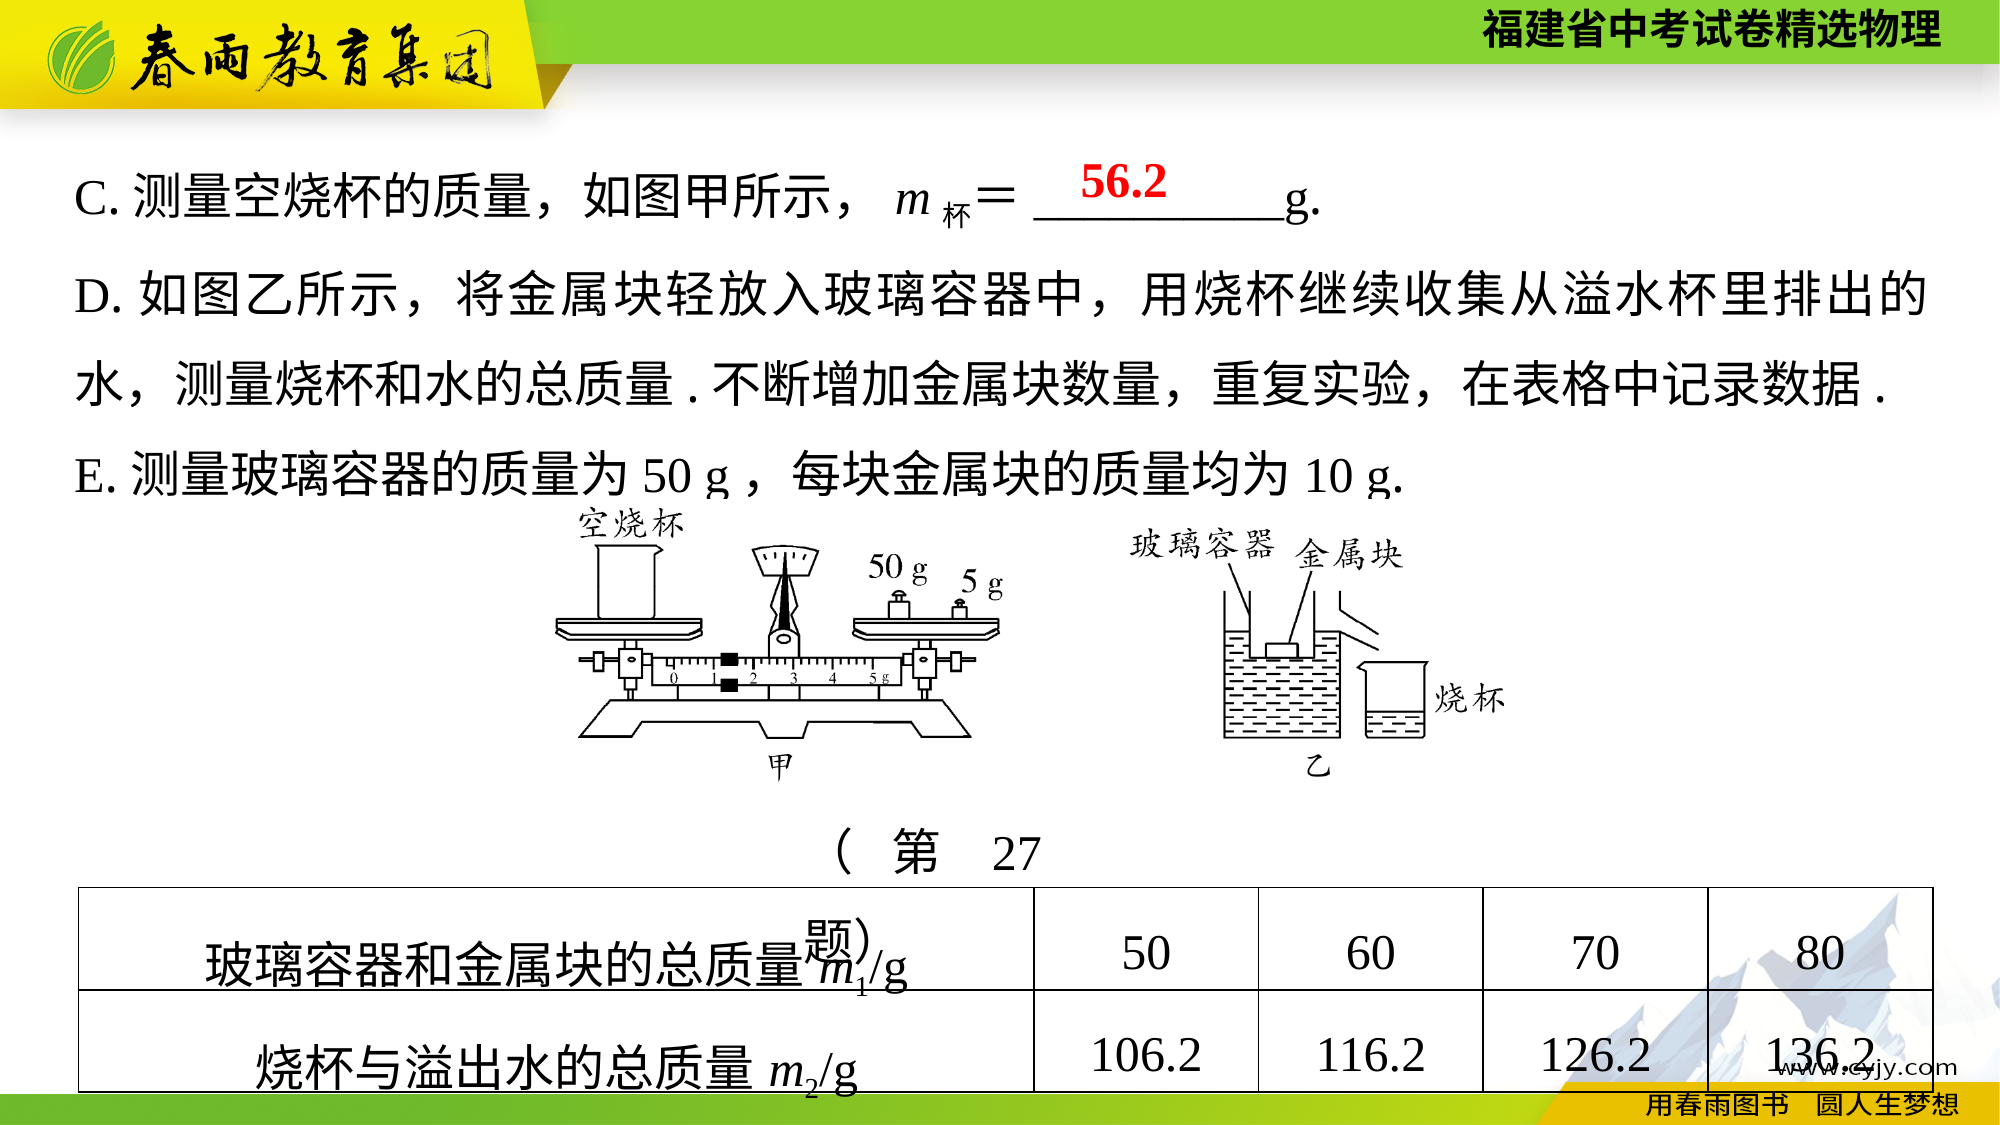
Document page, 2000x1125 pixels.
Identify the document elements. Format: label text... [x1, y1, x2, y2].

picture [0, 0, 2000, 1125]
list C.测量空烧杯的质量，如图甲所示，m杯＝__________g. D.如图乙所示，将金属块轻放入玻璃容器中，用烧杯继续收集从溢水杯里排出的水，测量烧杯和水的总质量.不断增加金属块数量，重复实验，在表格中记录数据. E.测量玻璃容器的质量为50 g，每块金属块的质量均为10 g. [59, 122, 1944, 502]
table_cell 116.2 [1259, 991, 1482, 1091]
table_header 玻璃容器和金属块的总质量m1/g [79, 888, 1033, 989]
table_header 80 [1709, 888, 1932, 989]
table_cell 126.2 [1484, 991, 1707, 1091]
table_header 60 [1259, 888, 1482, 989]
text_box 56.2 [1065, 140, 1245, 215]
table_cell 136.2 [1709, 991, 1932, 1091]
table_cell 烧杯与溢出水的总质量m2/g [79, 991, 1033, 1091]
table_header 70 [1484, 888, 1707, 989]
table_header 50 [1035, 888, 1258, 989]
text_box （第27题） [788, 793, 1069, 887]
table_cell 106.2 [1035, 991, 1258, 1091]
